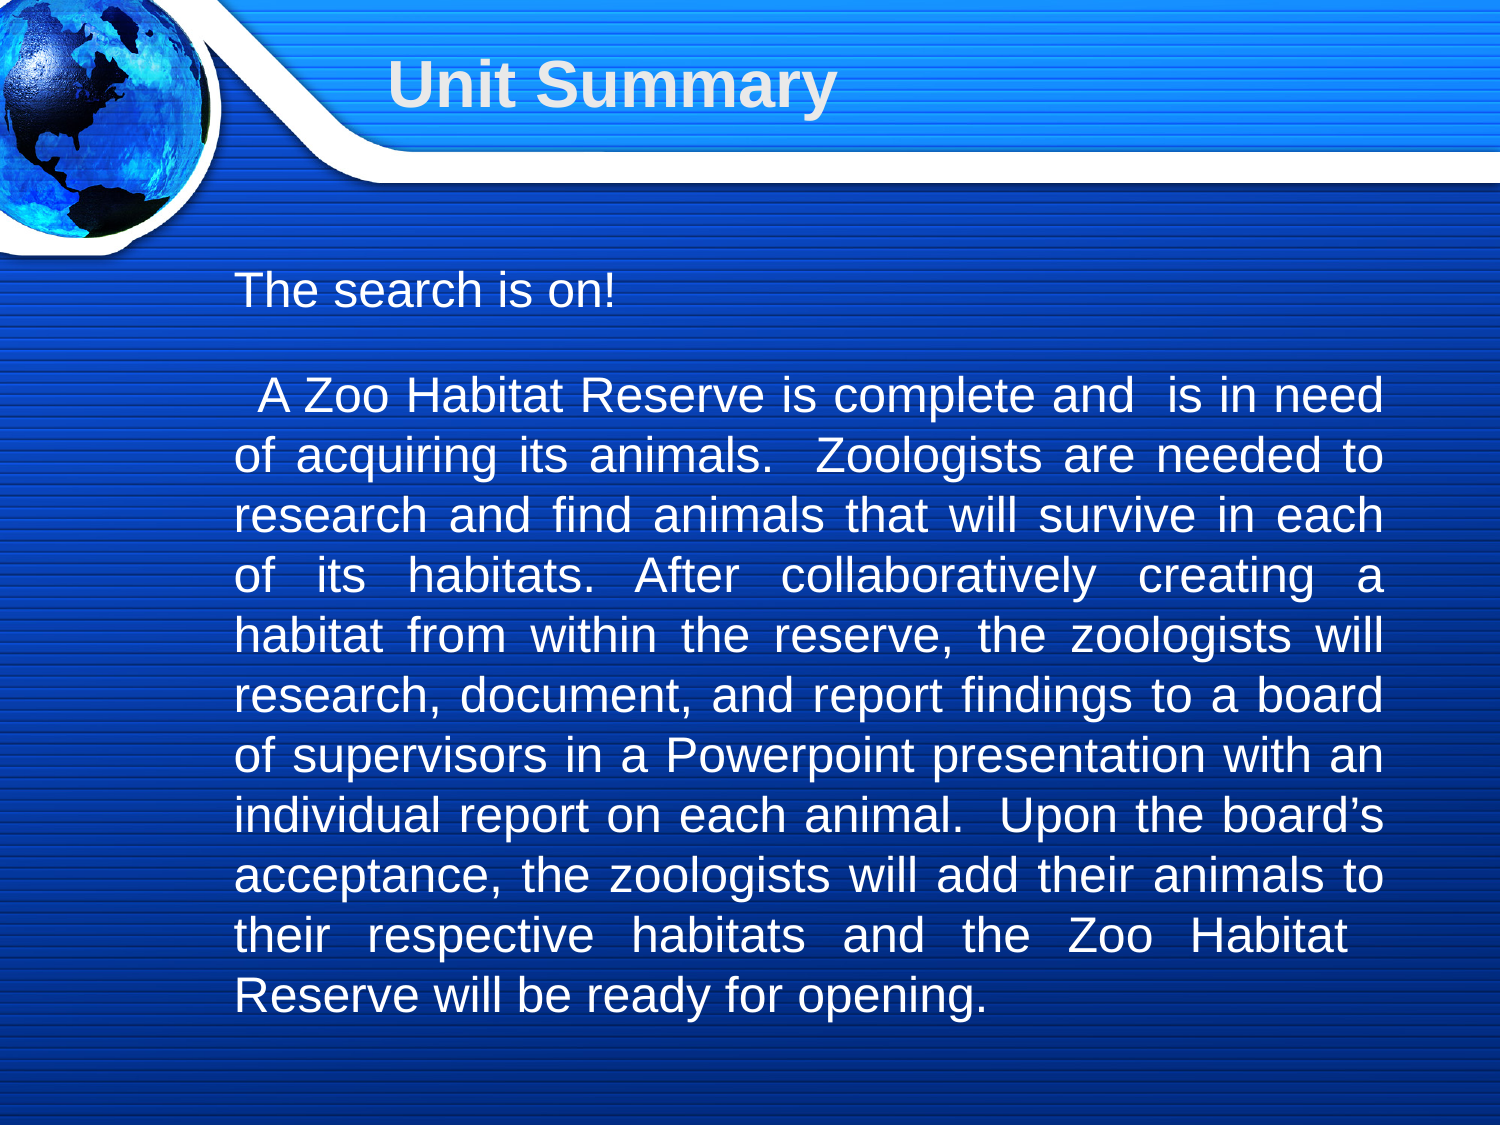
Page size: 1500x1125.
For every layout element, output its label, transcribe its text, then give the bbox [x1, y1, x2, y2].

title Unit Summary [371, 24, 1500, 138]
picture [0, 0, 1500, 1125]
list The search is on! A Zoo Habitat Reserve is complete and is in need of acquiring its animals. Zoologists are needed to research and find animals that will survive in each of its habitats. After collaboratively creating a habitat from within the reserve, the zoologists will research, document, and report findings to a board of supervisors in a Powerpoint presentation with an individual report on each animal. Upon the board’s acceptance, the zoologists will add their animals to their respective habitats and the Zoo Habitat Reserve will be ready for opening. [162, 249, 1401, 1013]
picture [5, 51, 14, 64]
